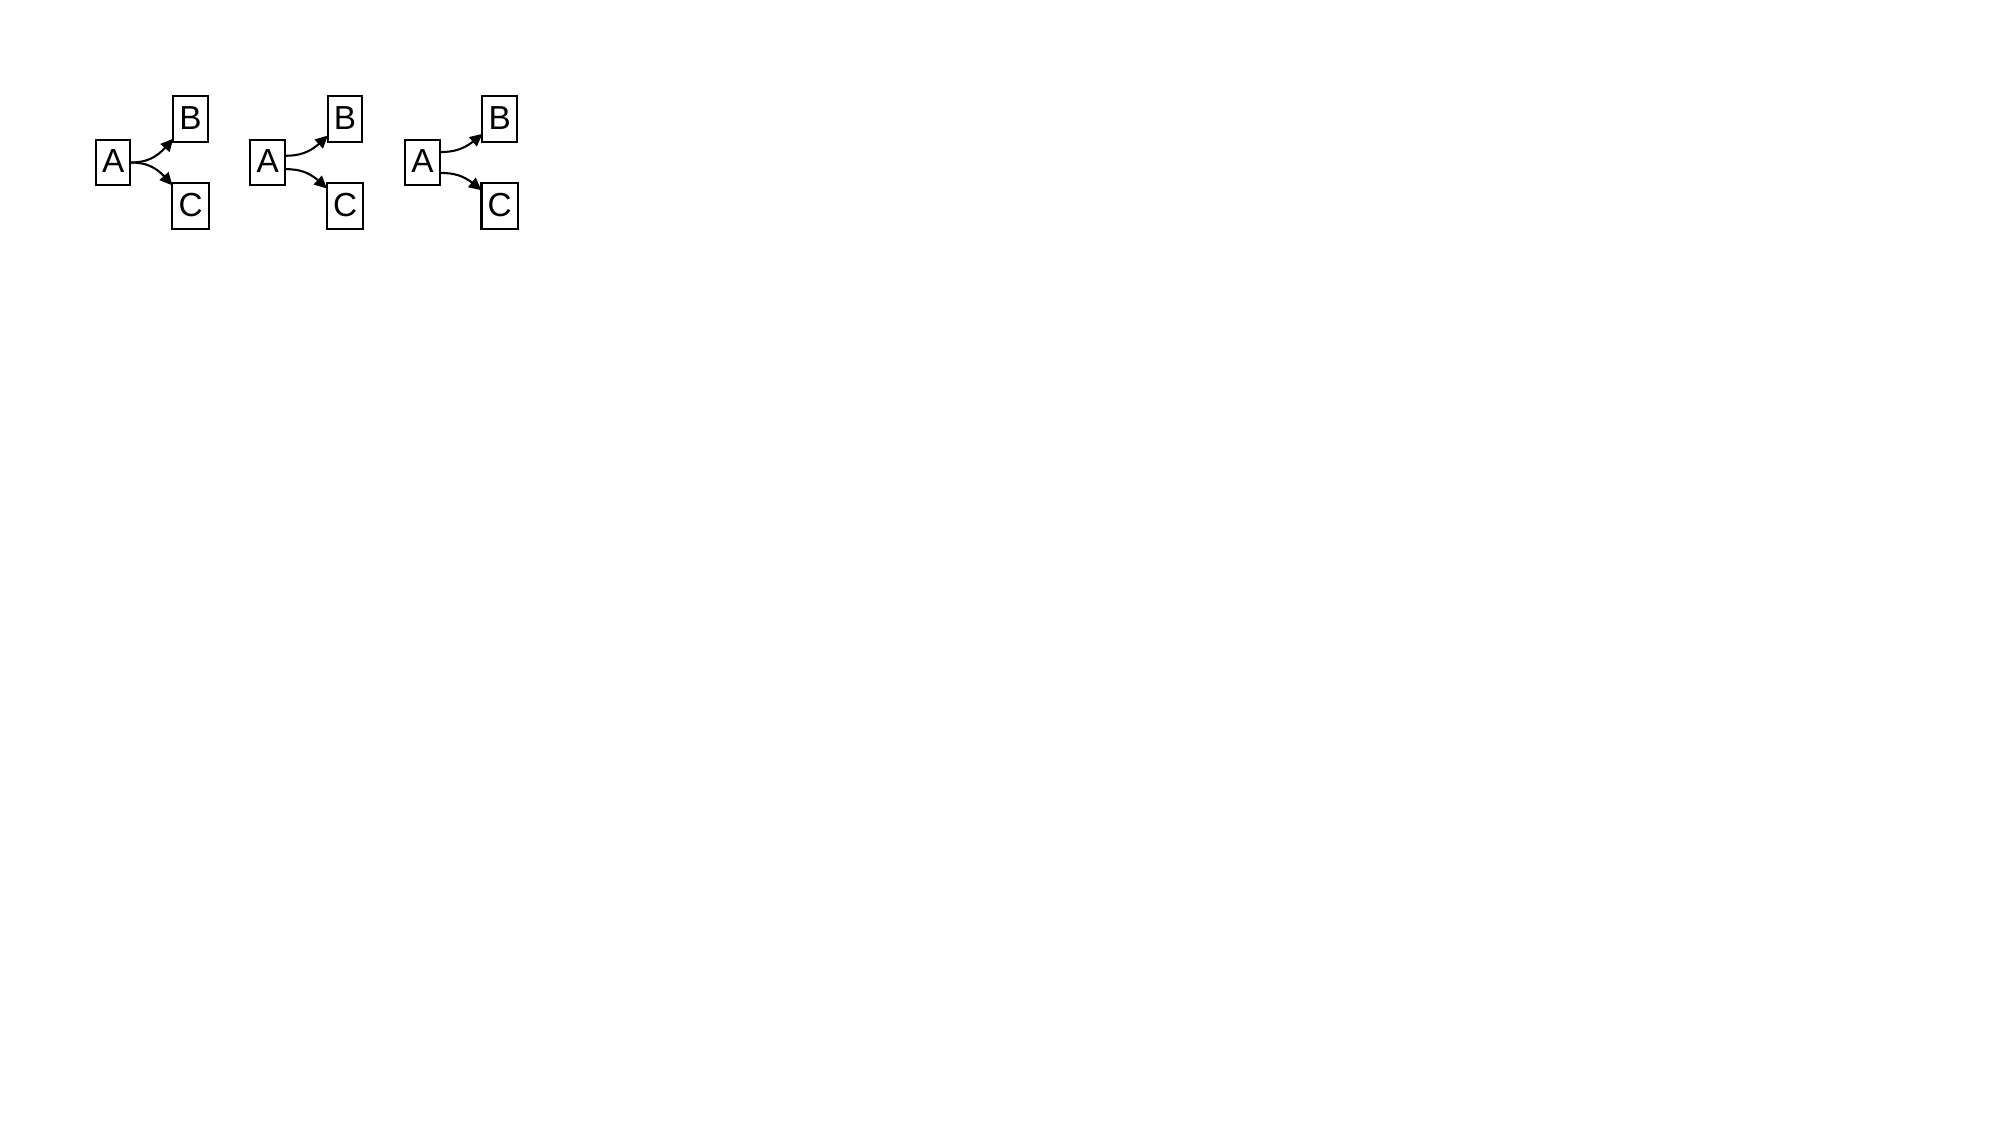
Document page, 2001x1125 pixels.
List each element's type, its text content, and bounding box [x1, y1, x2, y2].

text_box A [405, 139, 440, 186]
text_box [439, 172, 482, 191]
text_box B [173, 95, 208, 142]
text_box A [250, 139, 286, 186]
text_box B [327, 95, 363, 142]
text_box C [326, 183, 364, 230]
text_box [439, 133, 483, 153]
text_box [74, 74, 540, 250]
text_box [285, 135, 328, 157]
text_box A [95, 139, 131, 186]
text_box [131, 138, 174, 162]
text_box [285, 168, 327, 189]
text_box [130, 161, 173, 186]
text_box C [481, 183, 519, 230]
text_box C [172, 183, 209, 230]
text_box B [482, 95, 518, 142]
